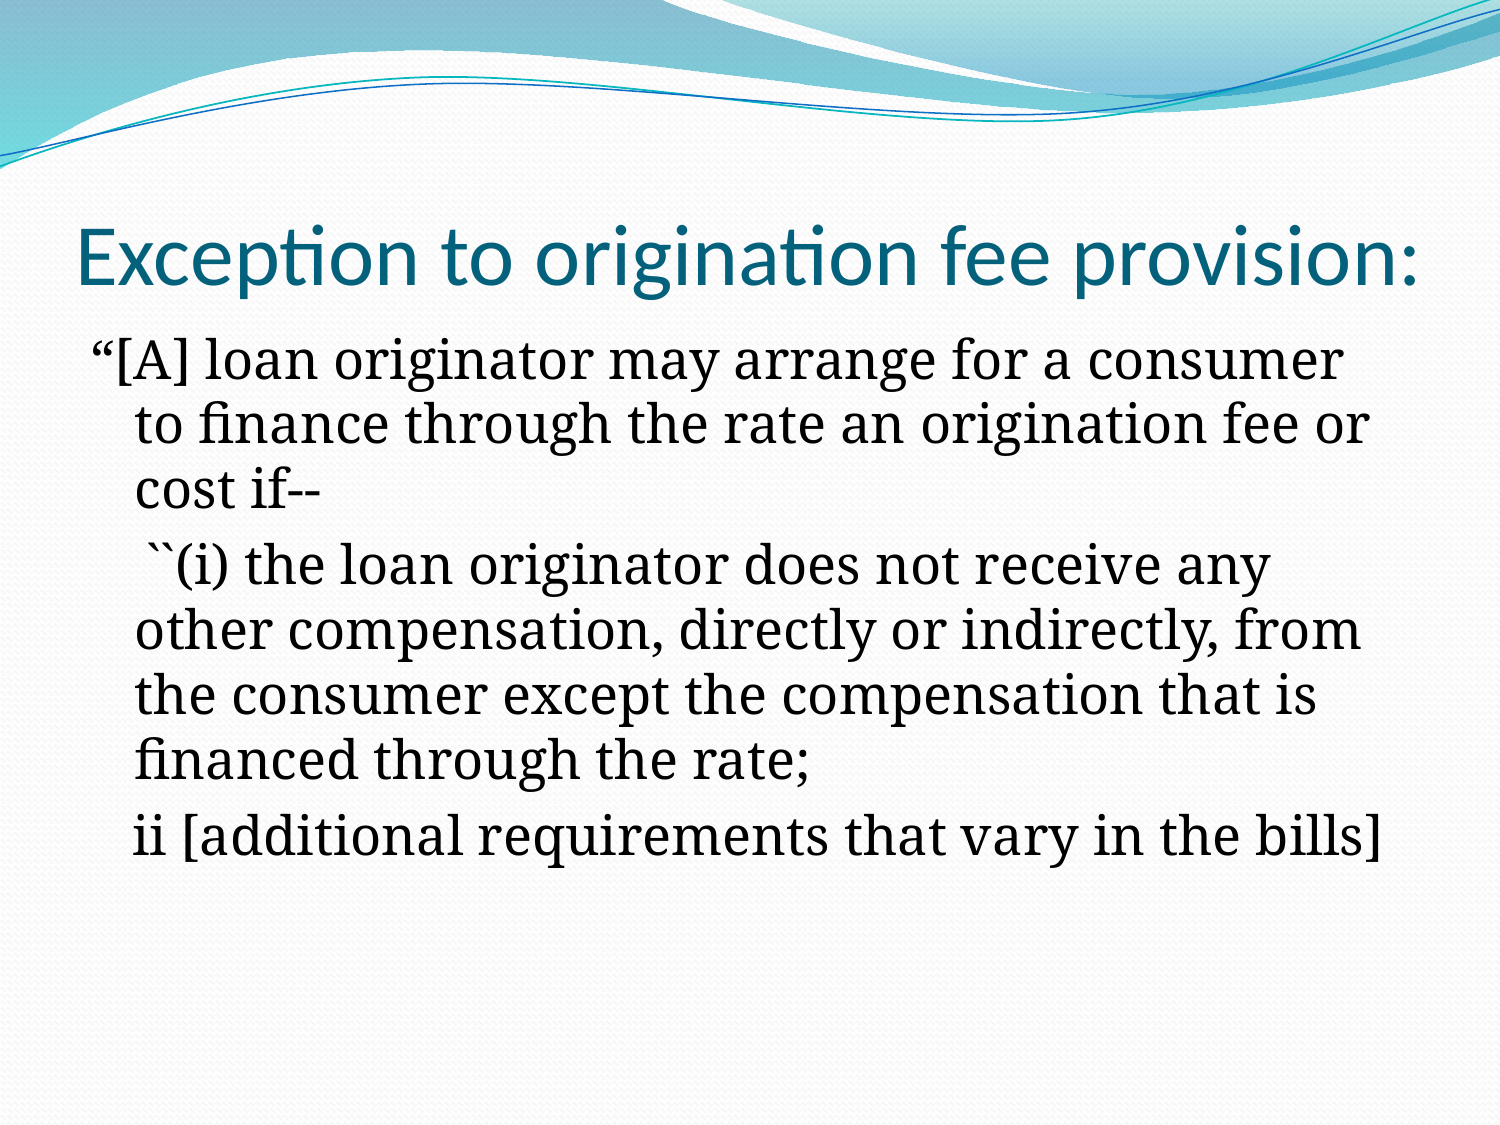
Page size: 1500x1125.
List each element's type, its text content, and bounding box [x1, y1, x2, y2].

title Exception to origination fee provision: [74, 115, 1426, 304]
list “[A] loan originator may arrange for a consumer to finance through the rate an origination fee or cost if-- ``(i) the loan originator does not receive any other compensation, directly or indirectly, from the consumer except the compensation that is financed through the rate; ii [additional requirements that vary in the bills] [74, 317, 1426, 1038]
